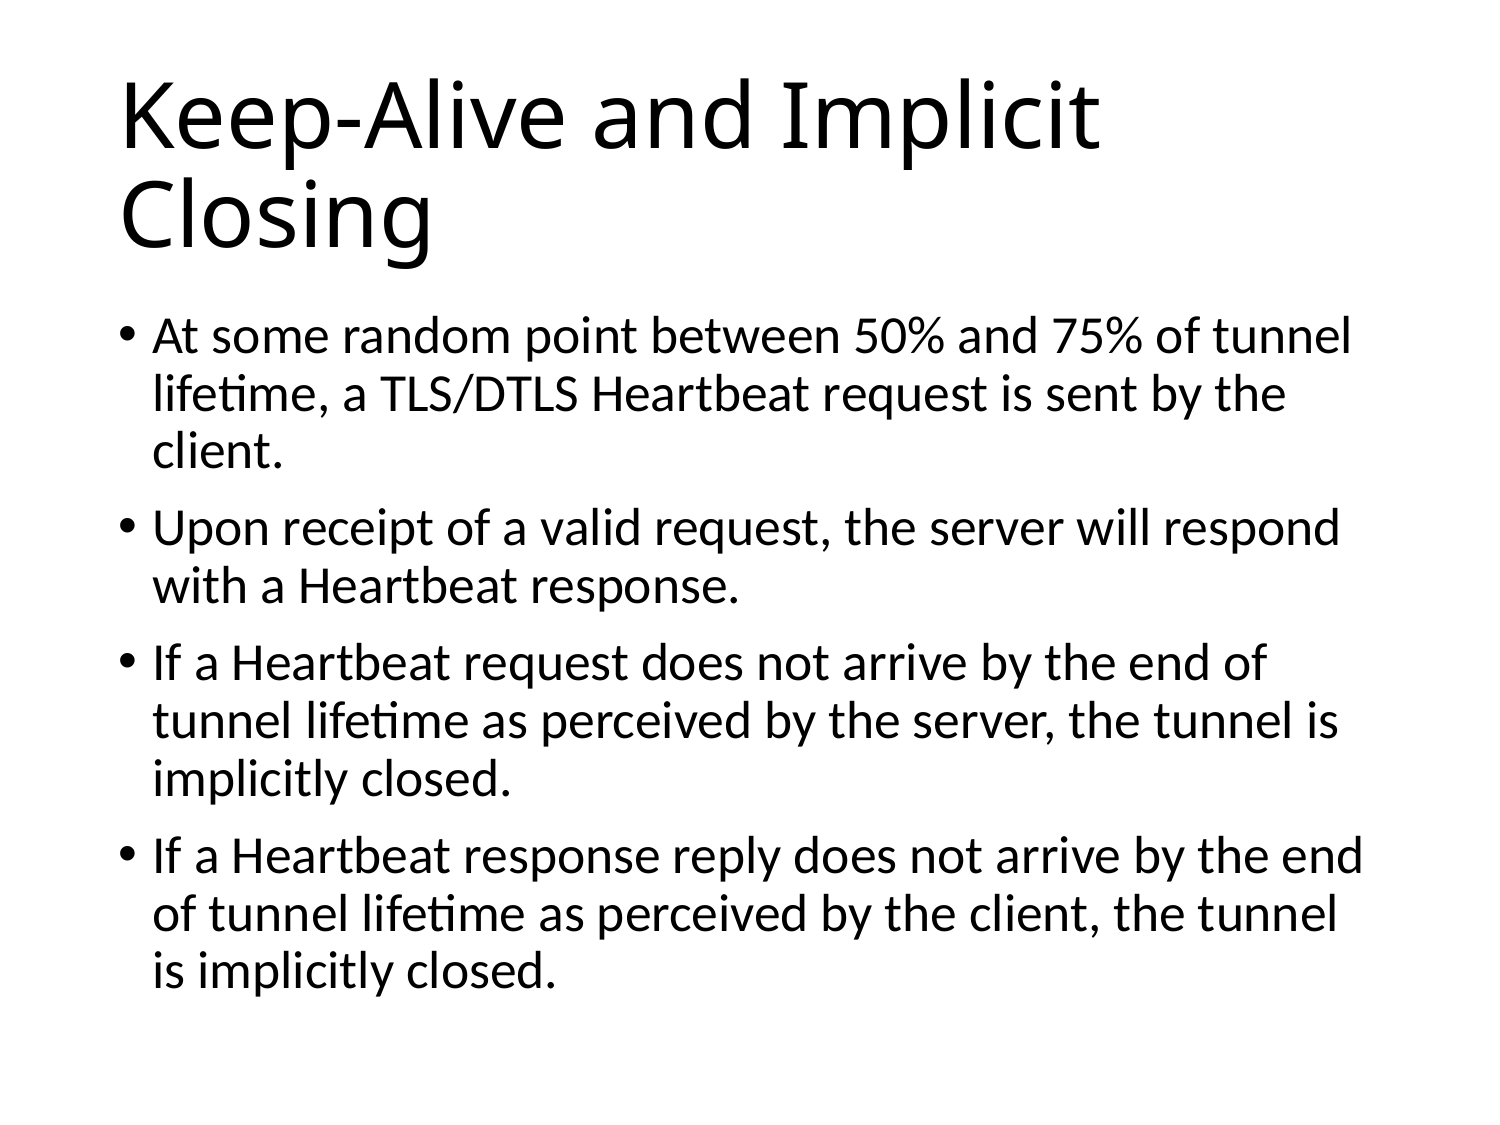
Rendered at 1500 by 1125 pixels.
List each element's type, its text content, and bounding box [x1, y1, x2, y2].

list At some random point between 50% and 75% of tunnel lifetime, a TLS/DTLS Heartbeat request is sent by the client. Upon receipt of a valid request, the server will respond with a Heartbeat response. If a Heartbeat request does not arrive by the end of tunnel lifetime as perceived by the server, the tunnel is implicitly closed. If a Heartbeat response reply does not arrive by the end of tunnel lifetime as perceived by the client, the tunnel is implicitly closed. [103, 299, 1397, 1014]
title Keep-Alive and Implicit Closing [103, 59, 1397, 278]
